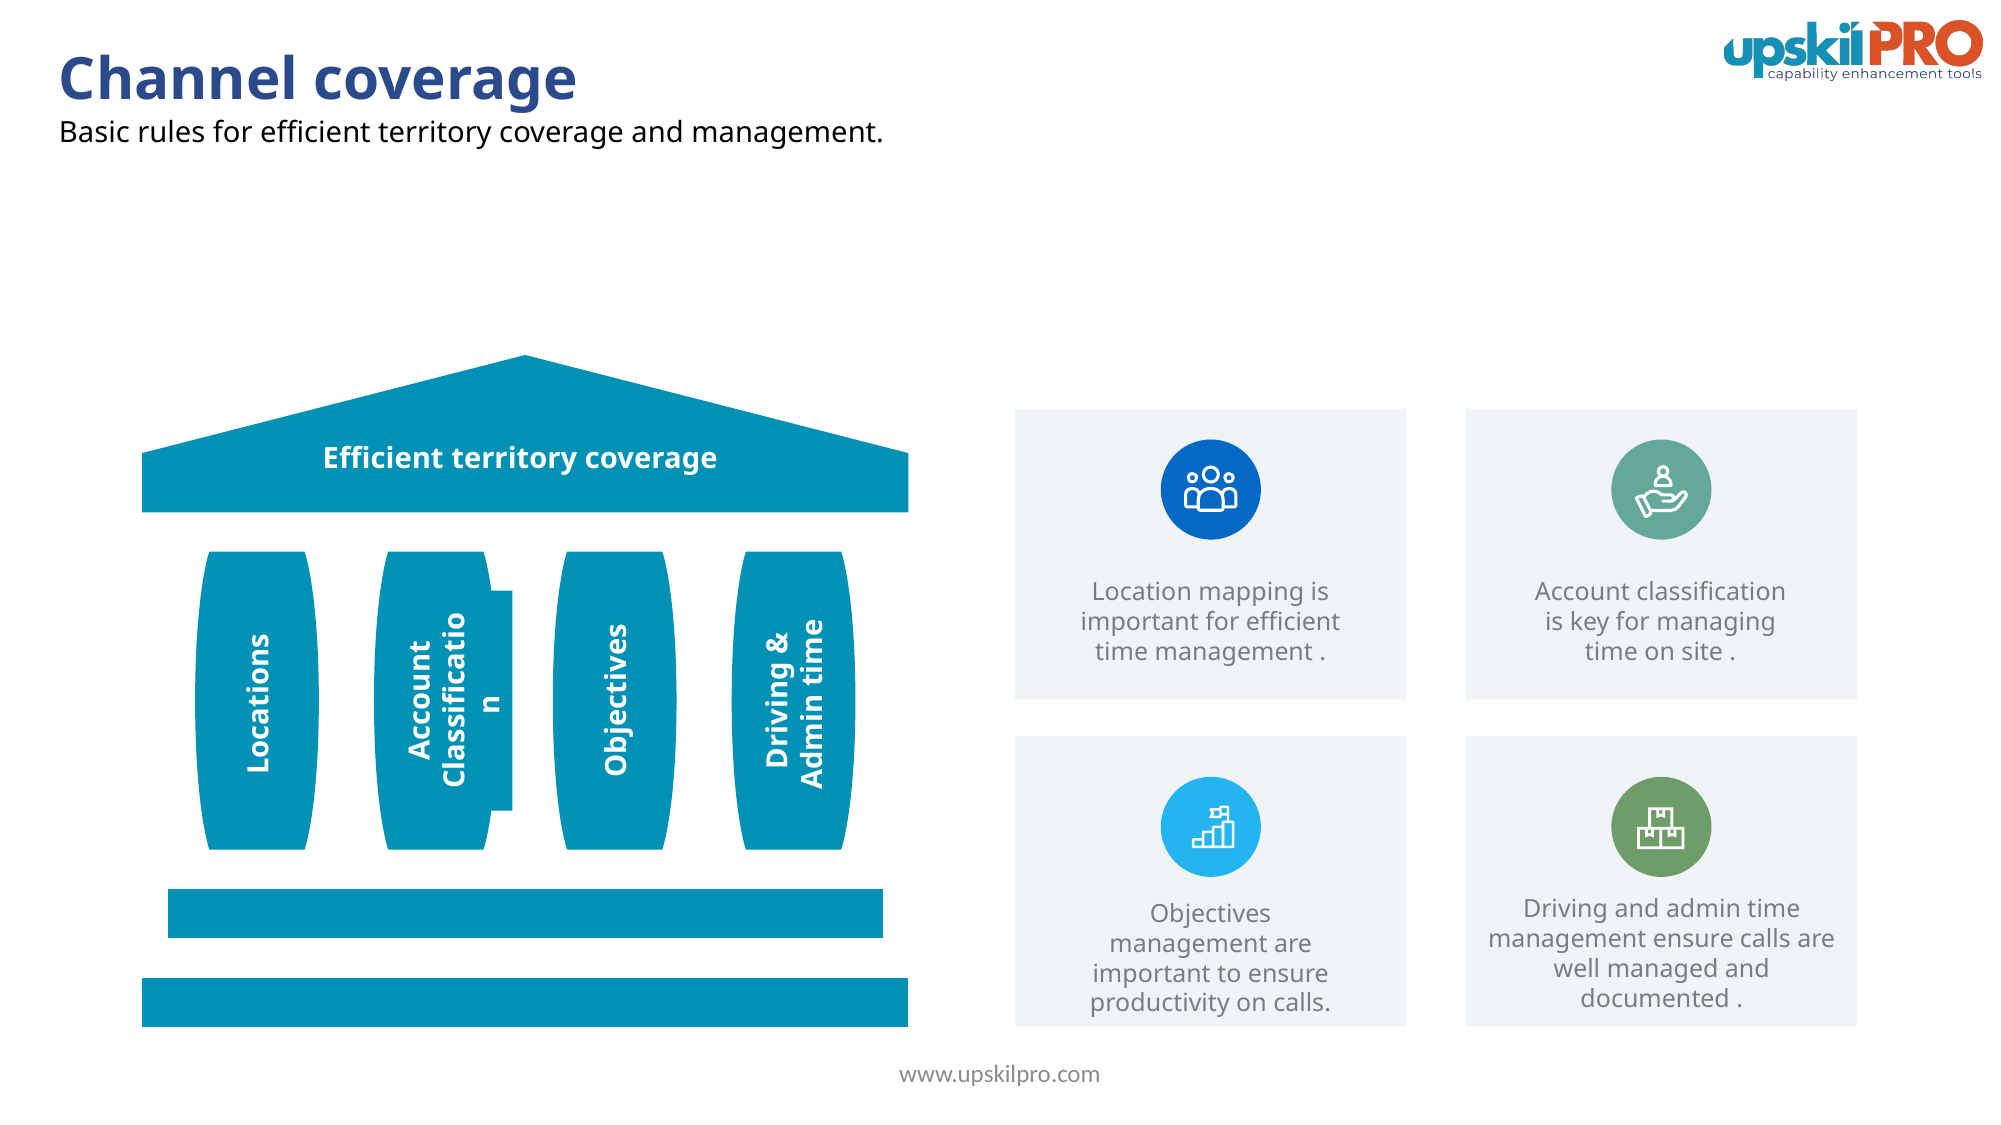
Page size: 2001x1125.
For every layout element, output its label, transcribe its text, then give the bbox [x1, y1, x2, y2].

text_box Locations [231, 590, 282, 811]
picture [1724, 20, 1983, 81]
text_box Account Classification [392, 590, 513, 811]
text_box [142, 354, 909, 513]
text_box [1184, 465, 1238, 512]
text_box [1015, 735, 1407, 1027]
text_box [1465, 735, 1857, 1027]
text_box [142, 977, 909, 1027]
text_box [167, 889, 883, 939]
text_box Objectives [589, 590, 640, 811]
text_box [1611, 439, 1712, 540]
text_box [552, 551, 677, 850]
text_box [1634, 465, 1689, 519]
text_box Account classification is key for managing time on site . [1509, 568, 1812, 673]
text_box [373, 551, 492, 850]
text_box Location mapping is important for efficient time management . [1059, 568, 1362, 673]
footer www.upskilpro.com [662, 1042, 1338, 1103]
text_box Driving & Admin time [750, 590, 836, 811]
text_box [1191, 805, 1235, 849]
text_box [1465, 408, 1857, 700]
text_box Efficient territory coverage [226, 431, 822, 482]
text_box [195, 551, 319, 850]
text_box [1611, 776, 1712, 877]
text_box [1015, 408, 1407, 700]
text_box Objectives management are important to ensure productivity on calls. [1059, 889, 1362, 1025]
text_box [1160, 439, 1261, 540]
text_box [1637, 807, 1685, 850]
text_box [731, 551, 856, 850]
text_box [1160, 776, 1261, 877]
text_box Channel coverage Basic rules for efficient territory coverage and management. [44, 34, 1349, 157]
text_box Driving and admin time management ensure calls are well managed and documented . [1469, 885, 1854, 1020]
